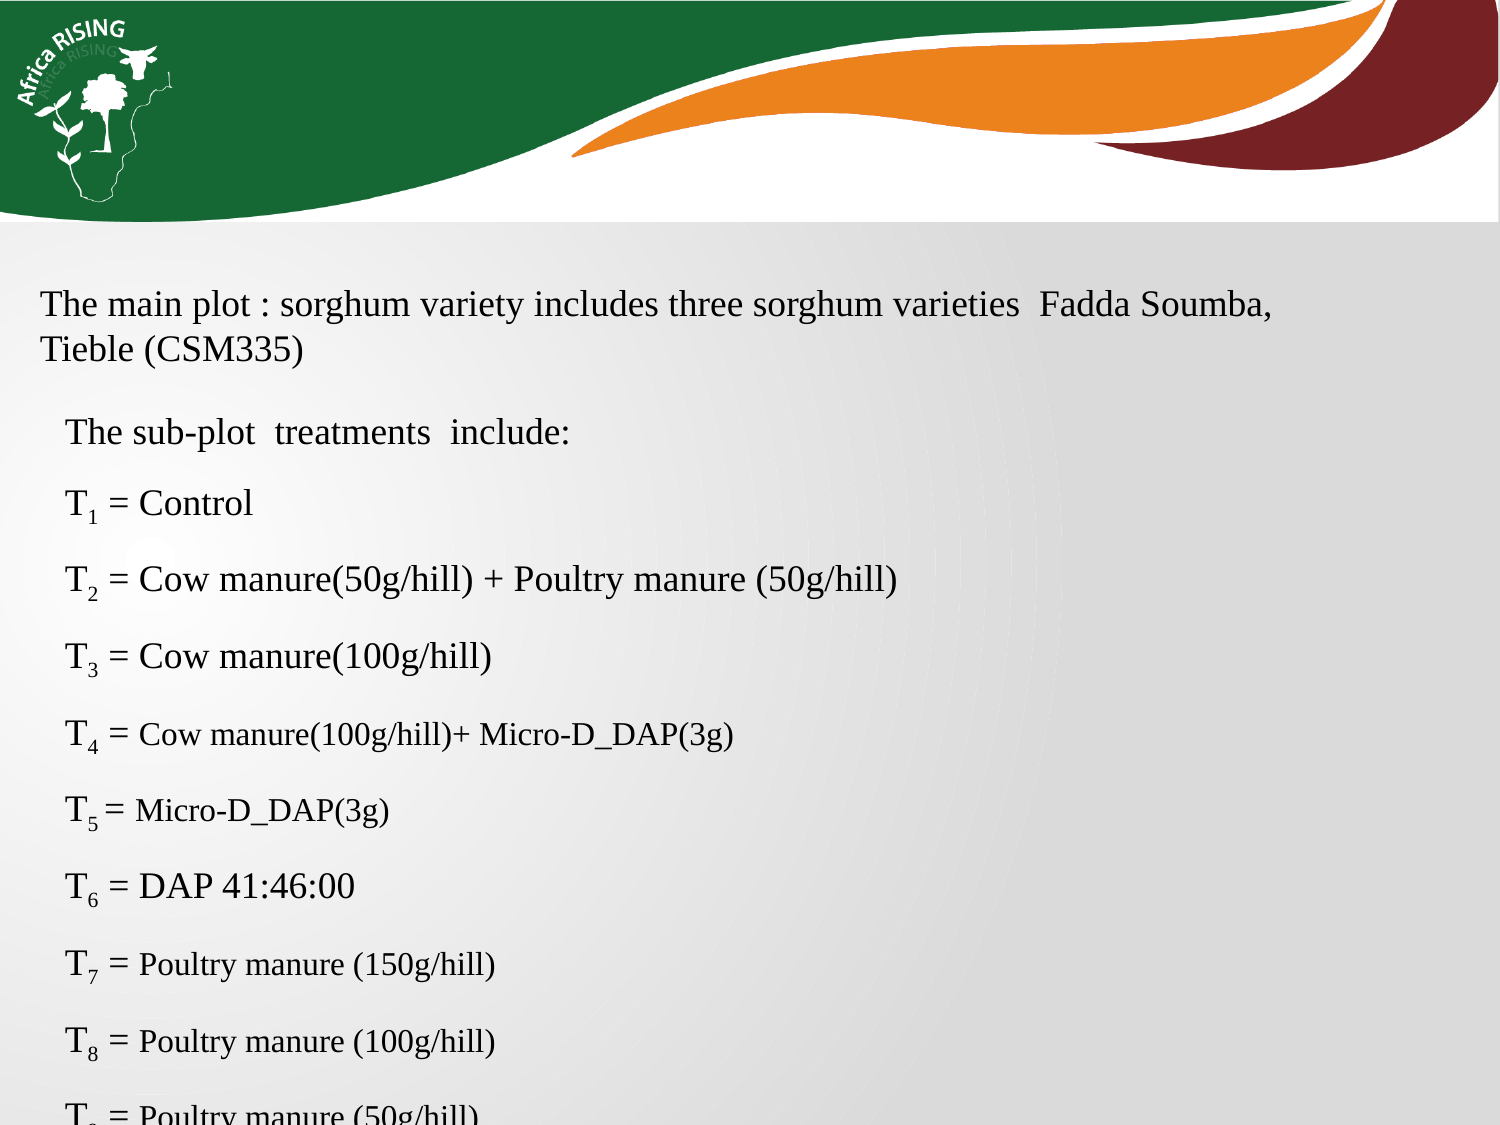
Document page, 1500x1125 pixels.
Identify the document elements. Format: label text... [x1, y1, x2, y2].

text_box The main plot : sorghum variety includes three sorghum varieties Fadda Soumba, Tieble (CSM335) [24, 271, 1325, 376]
text_box The sub-plot treatments include: T1 = Control T2 = Cow manure(50g/hill) + Poultry manure (50g/hill) T3 = Cow manure(100g/hill) T4 = Cow manure(100g/hill)+ Micro-D_DAP(3g) T5 = Micro-D_DAP(3g) T6 = DAP 41:46:00 T7 = Poultry manure (150g/hill) T8 = Poultry manure (100g/hill) T9 = Poultry manure (50g/hill) T10 = Poultry manure (100g/hill) + m [49, 377, 963, 1125]
picture [0, 0, 1499, 222]
